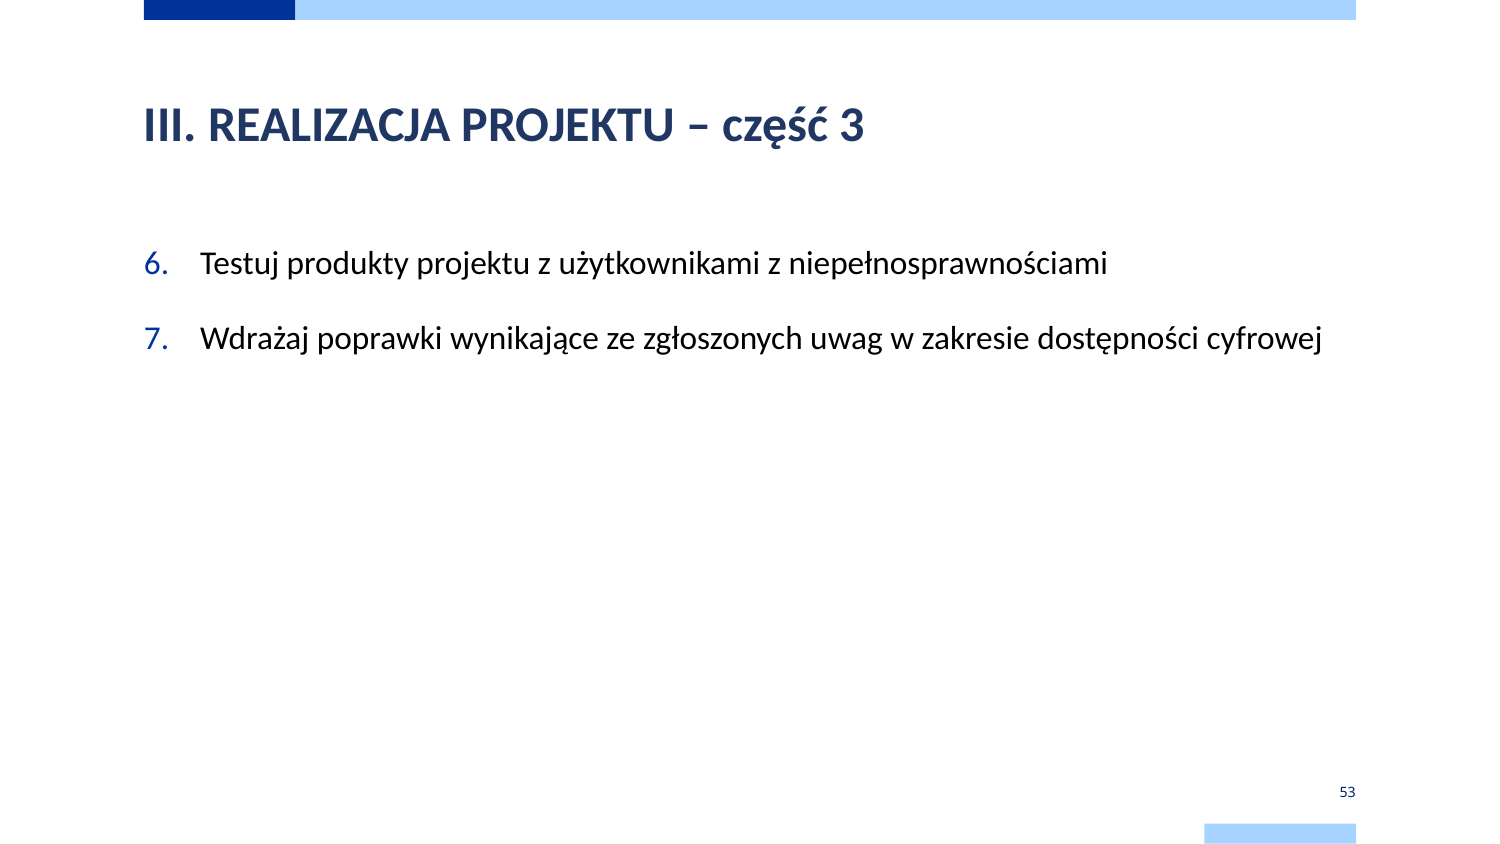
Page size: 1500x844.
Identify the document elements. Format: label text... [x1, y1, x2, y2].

list Testuj produkty projektu z użytkownikami z niepełnosprawnościami Wdrażaj poprawki wynikające ze zgłoszonych uwag w zakresie dostępności cyfrowej [143, 220, 1357, 744]
slide_number 53 [1204, 783, 1356, 804]
title III. REALIZACJA PROJEKTU – część 3 [143, 100, 1357, 220]
